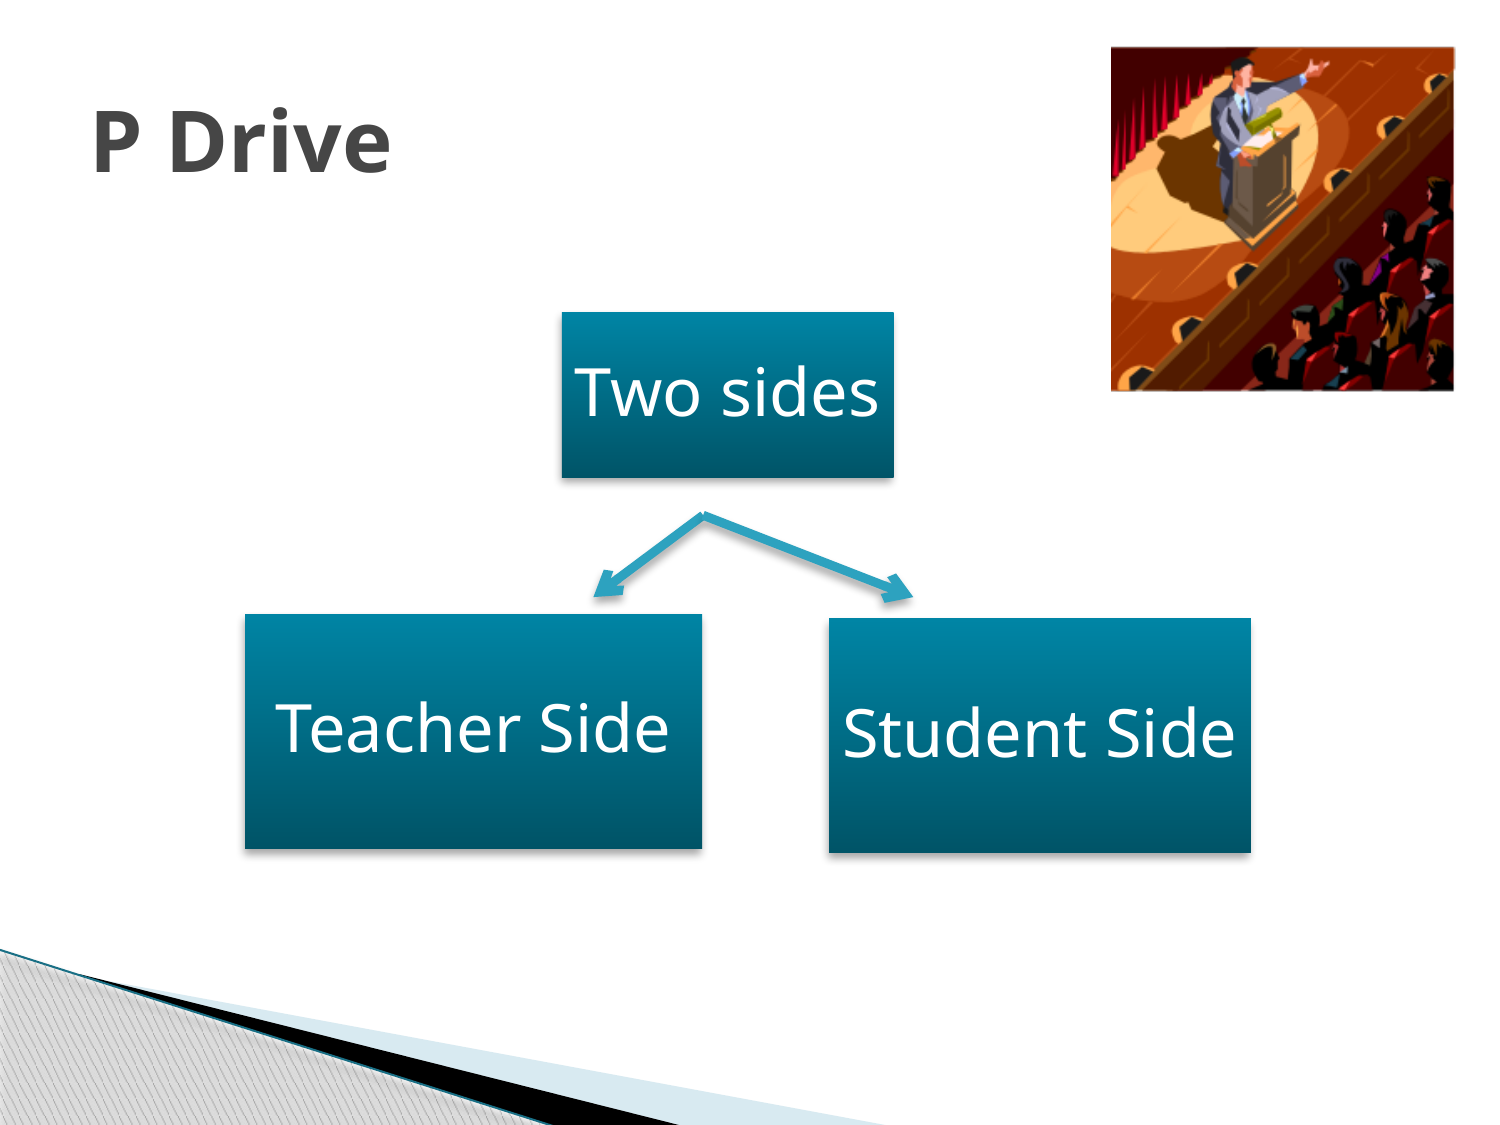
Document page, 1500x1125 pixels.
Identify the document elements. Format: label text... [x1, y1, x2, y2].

picture [1110, 44, 1459, 395]
title P Drive [75, 45, 1110, 233]
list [74, 242, 1426, 986]
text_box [702, 514, 914, 598]
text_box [593, 514, 702, 598]
